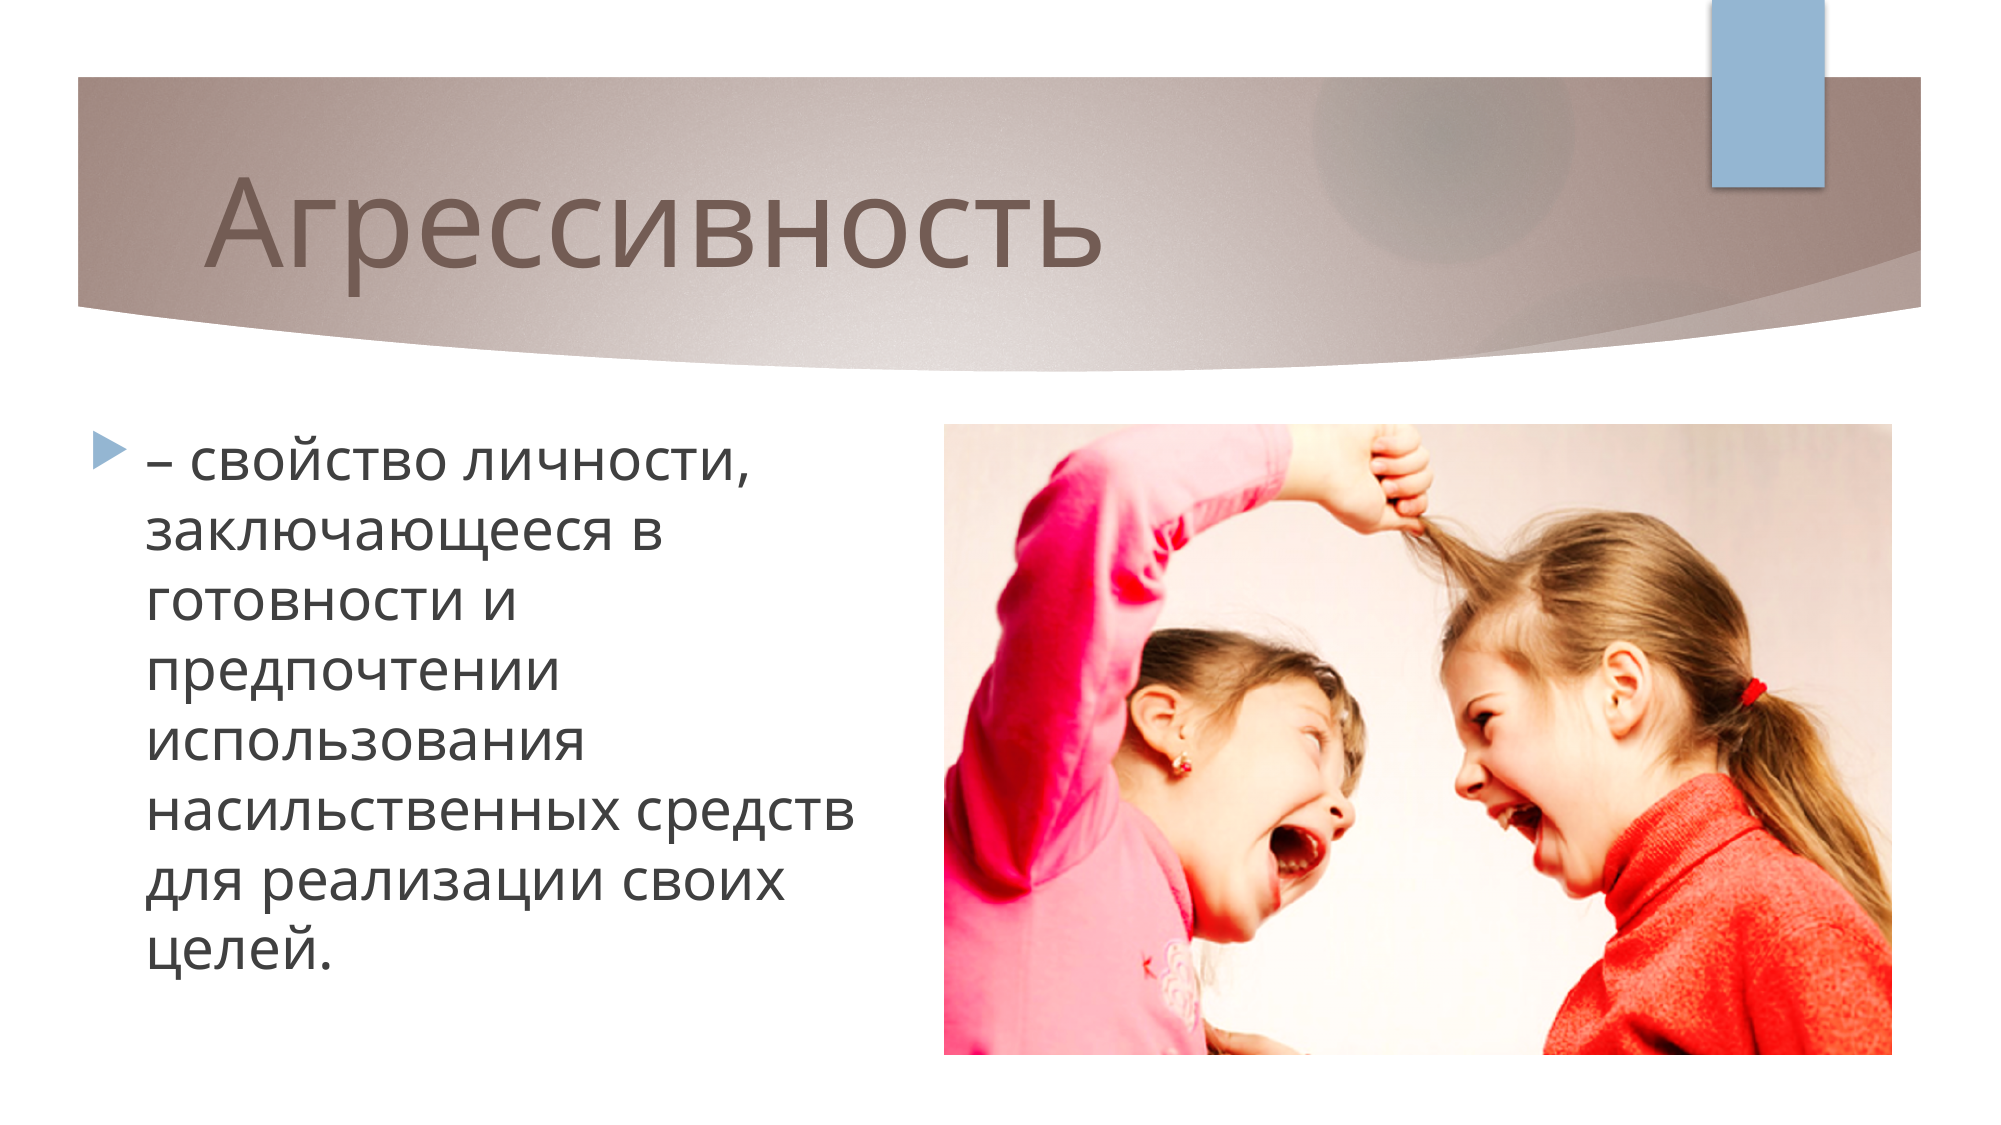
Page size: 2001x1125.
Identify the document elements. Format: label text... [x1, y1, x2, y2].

list – свойство личности, заключающееся в готовности и предпочтении использования насильственных средств для реализации своих целей. [73, 414, 945, 1055]
picture [944, 424, 1892, 1055]
title Агрессивность [189, 159, 1627, 276]
